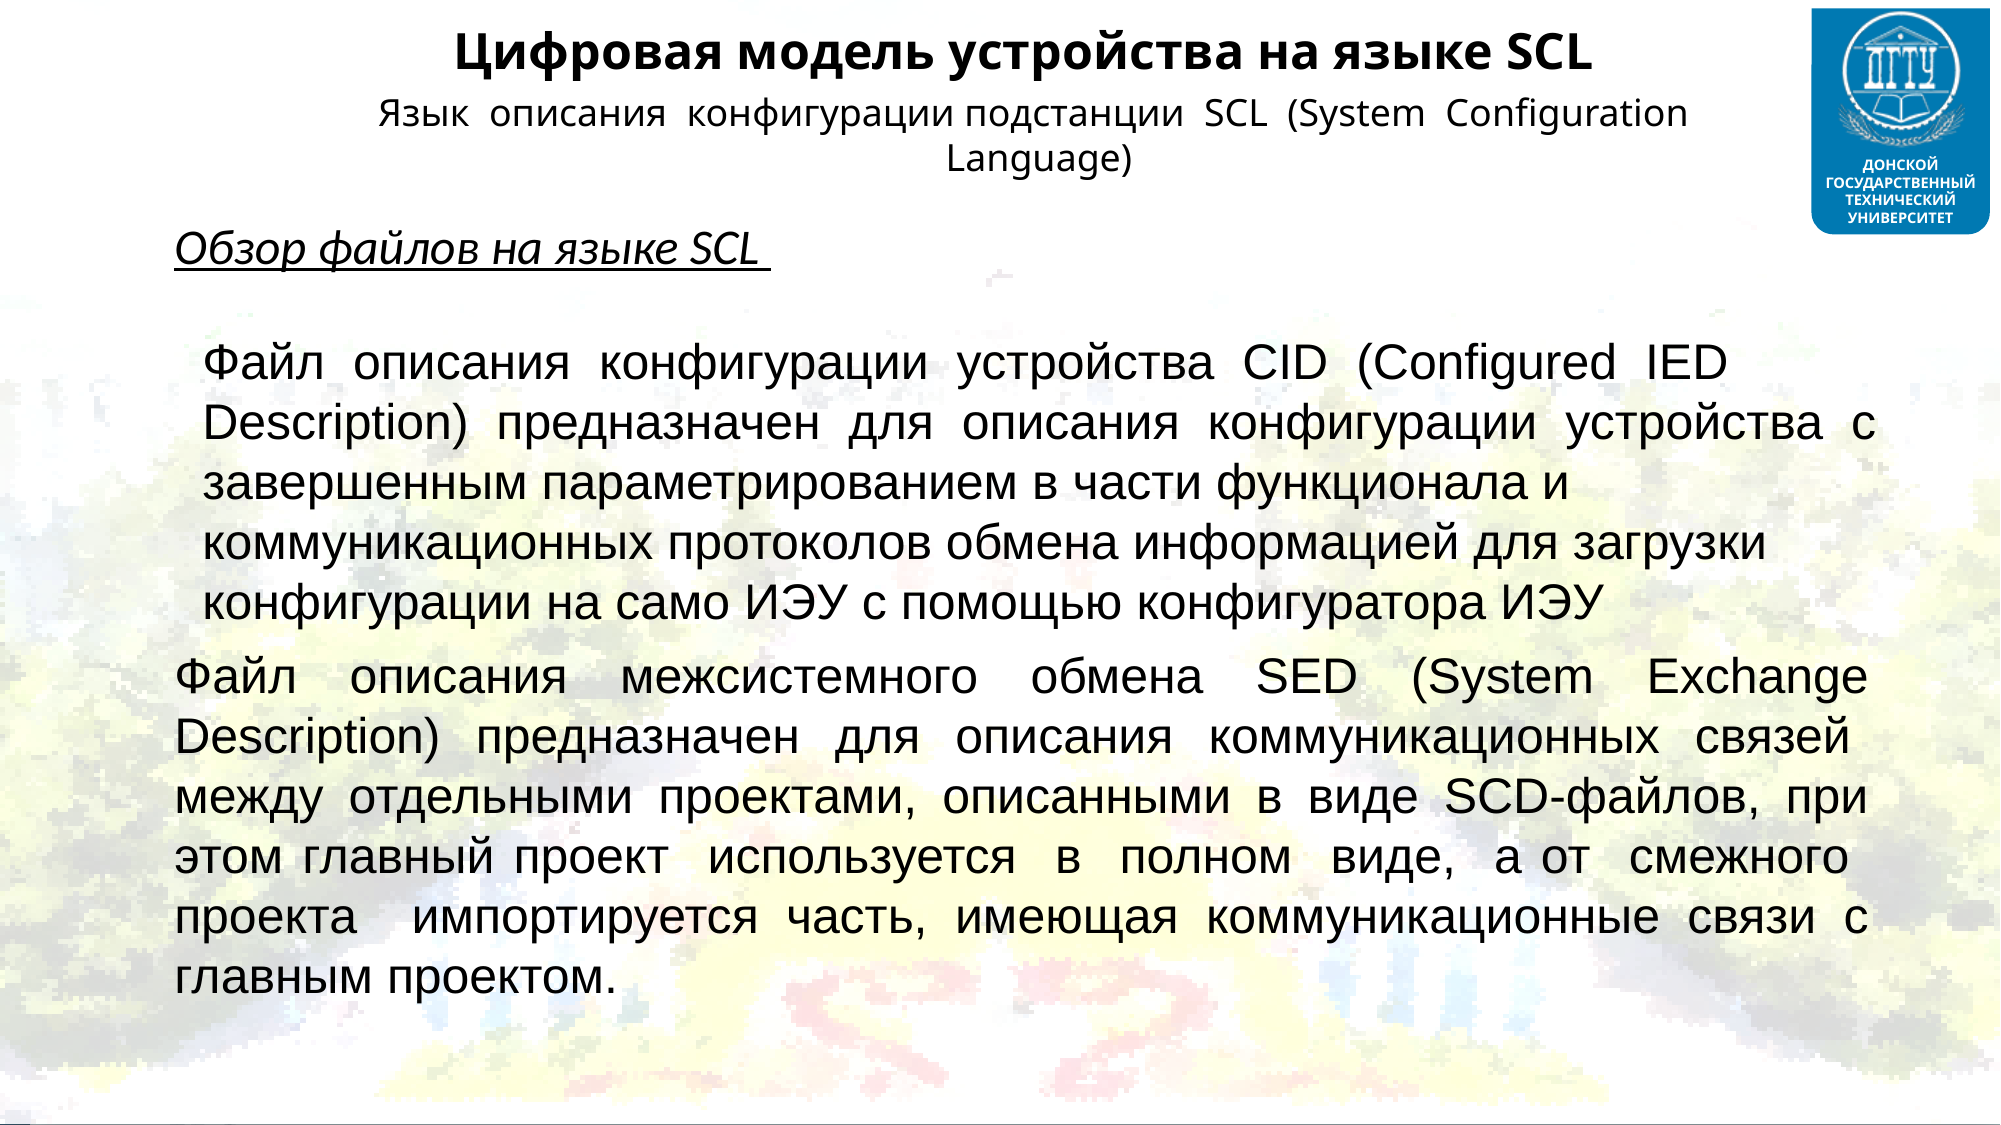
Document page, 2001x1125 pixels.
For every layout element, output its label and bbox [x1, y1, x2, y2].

text_box [1801, 8, 2000, 236]
picture [0, 0, 2000, 1125]
